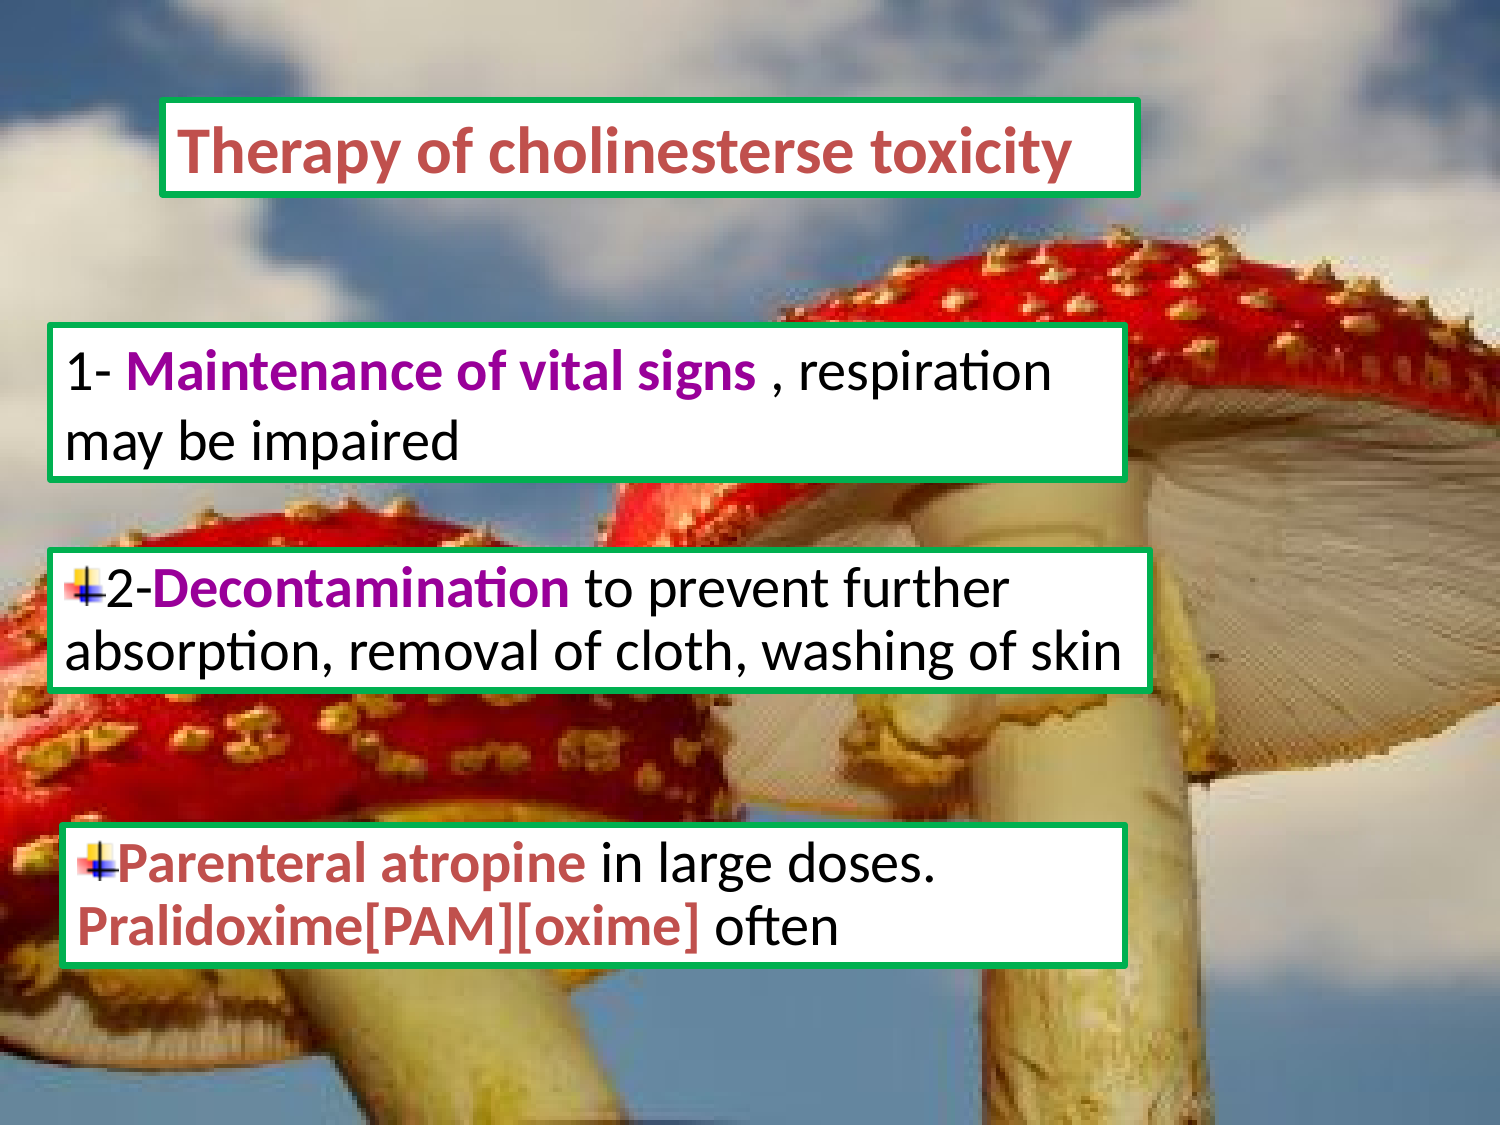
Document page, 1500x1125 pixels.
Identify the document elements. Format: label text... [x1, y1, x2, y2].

text_box 2-Decontamination to prevent further absorption, removal of cloth, washing of skin [50, 549, 1150, 691]
text_box Therapy of cholinesterse toxicity [162, 99, 1138, 195]
text_box Parenteral atropine in large doses. Pralidoxime[PAM][oxime] often [62, 824, 1125, 966]
text_box 1- Maintenance of vital signs , respiration may be impaired [50, 324, 1125, 480]
picture [0, 0, 1500, 1125]
